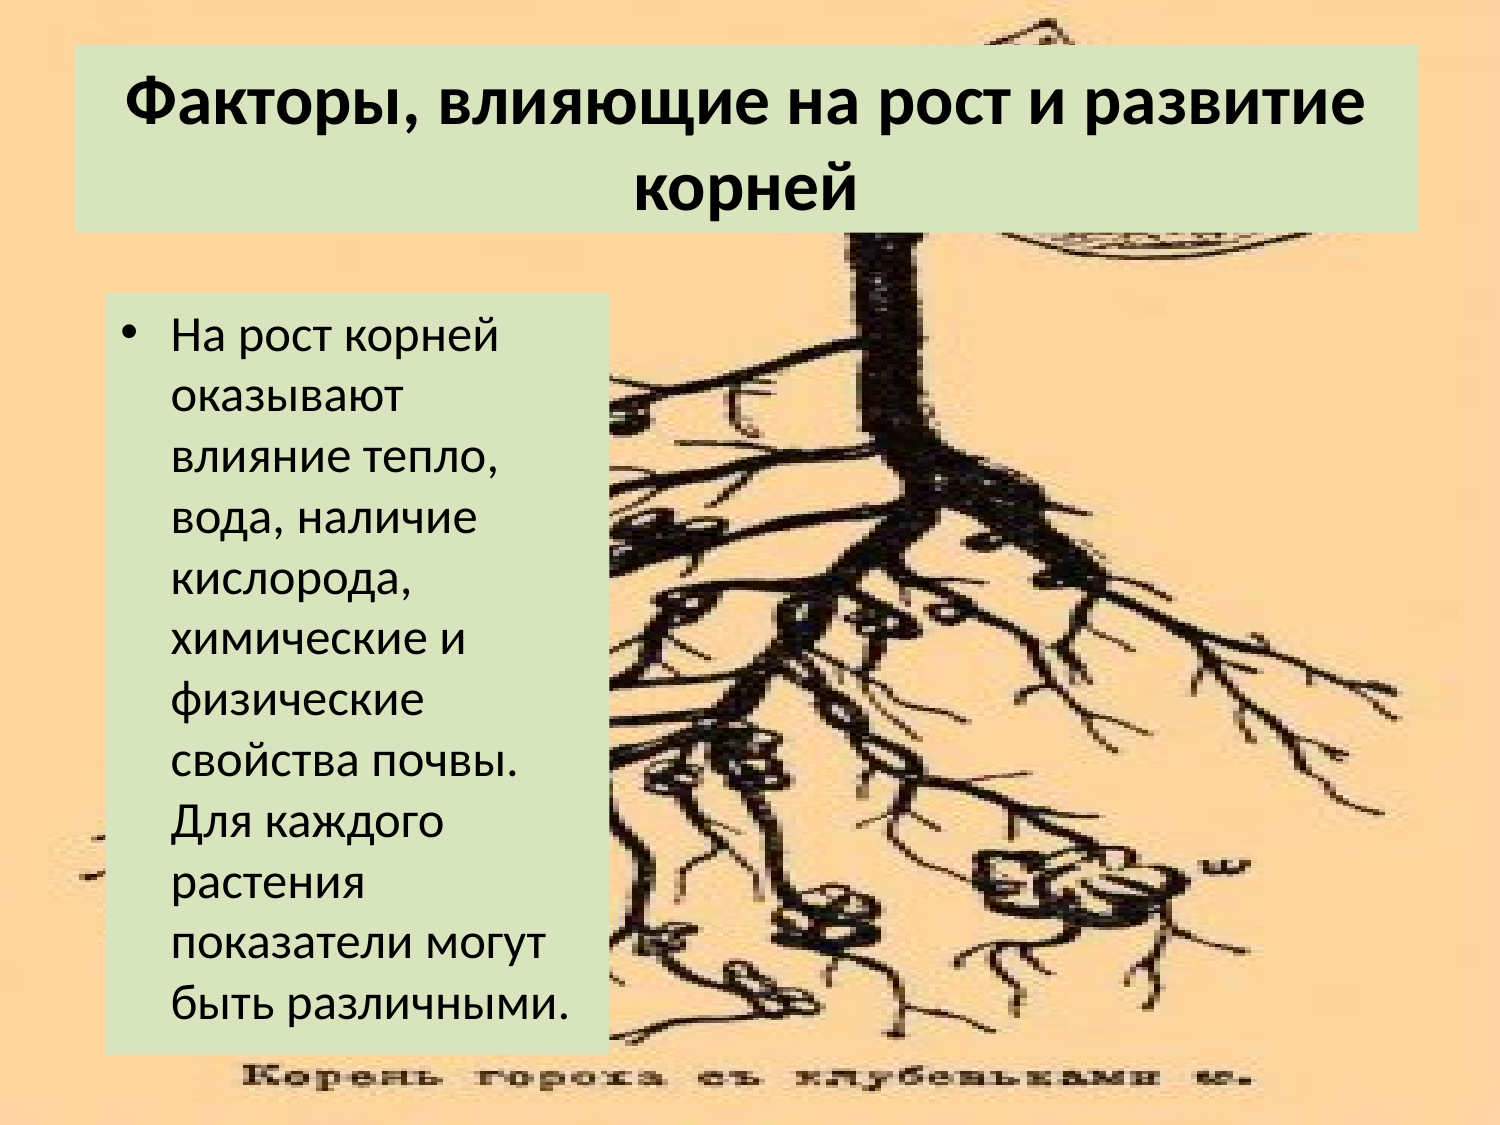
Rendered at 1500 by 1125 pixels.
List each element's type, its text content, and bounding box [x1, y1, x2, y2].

title Факторы, влияющие на рост и развитие корней [75, 45, 1418, 233]
picture [0, 0, 1500, 1125]
list На рост корней оказывают влияние тепло, вода, наличие кислорода, химические и физические свойства почвы. Для каждого растения показатели могут быть различными. [105, 292, 610, 1055]
